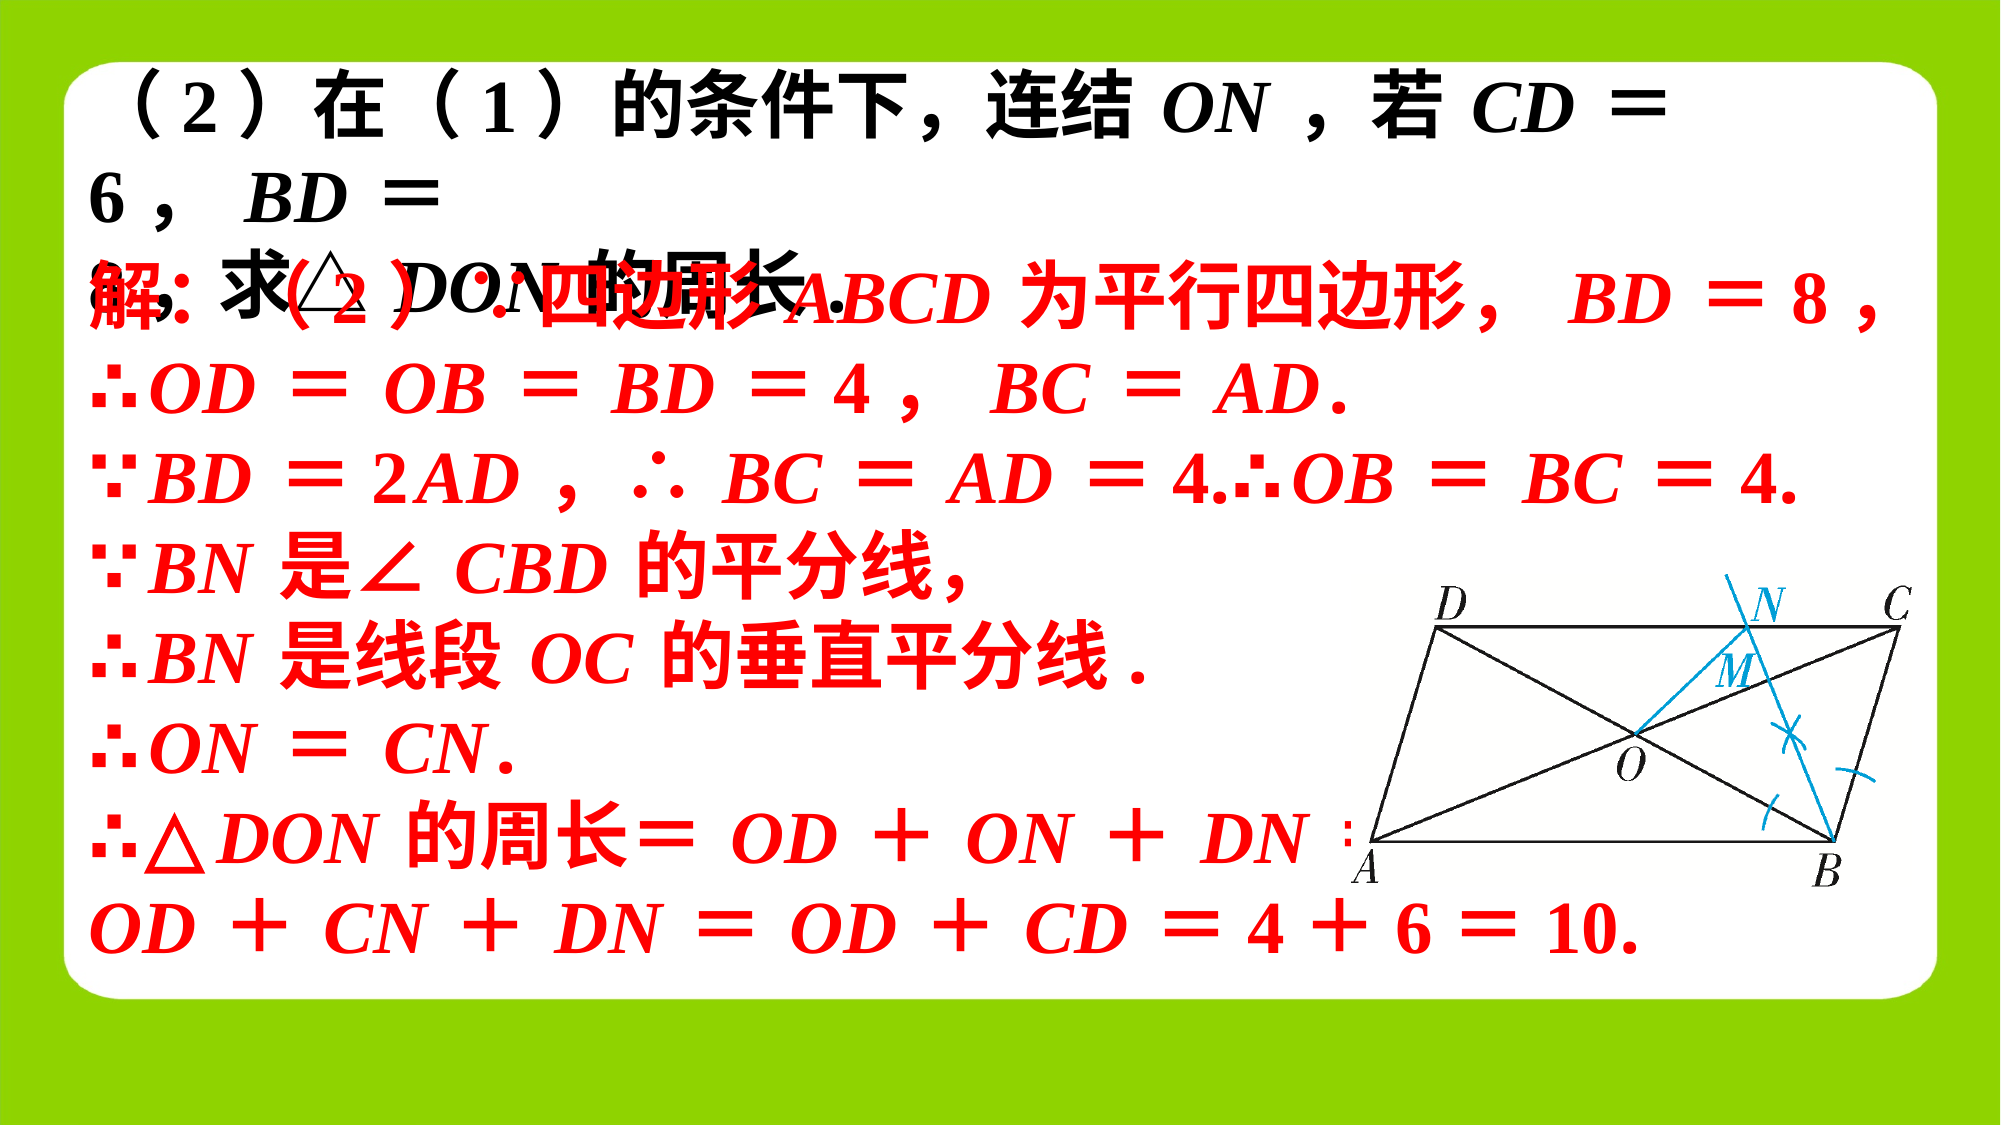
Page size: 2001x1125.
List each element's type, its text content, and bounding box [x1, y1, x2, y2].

picture [0, 0, 2001, 1125]
text_box （2）在（1）的条件下，连结ON，若CD＝6，BD＝ 8，求△DON的周长. [88, 57, 1912, 240]
